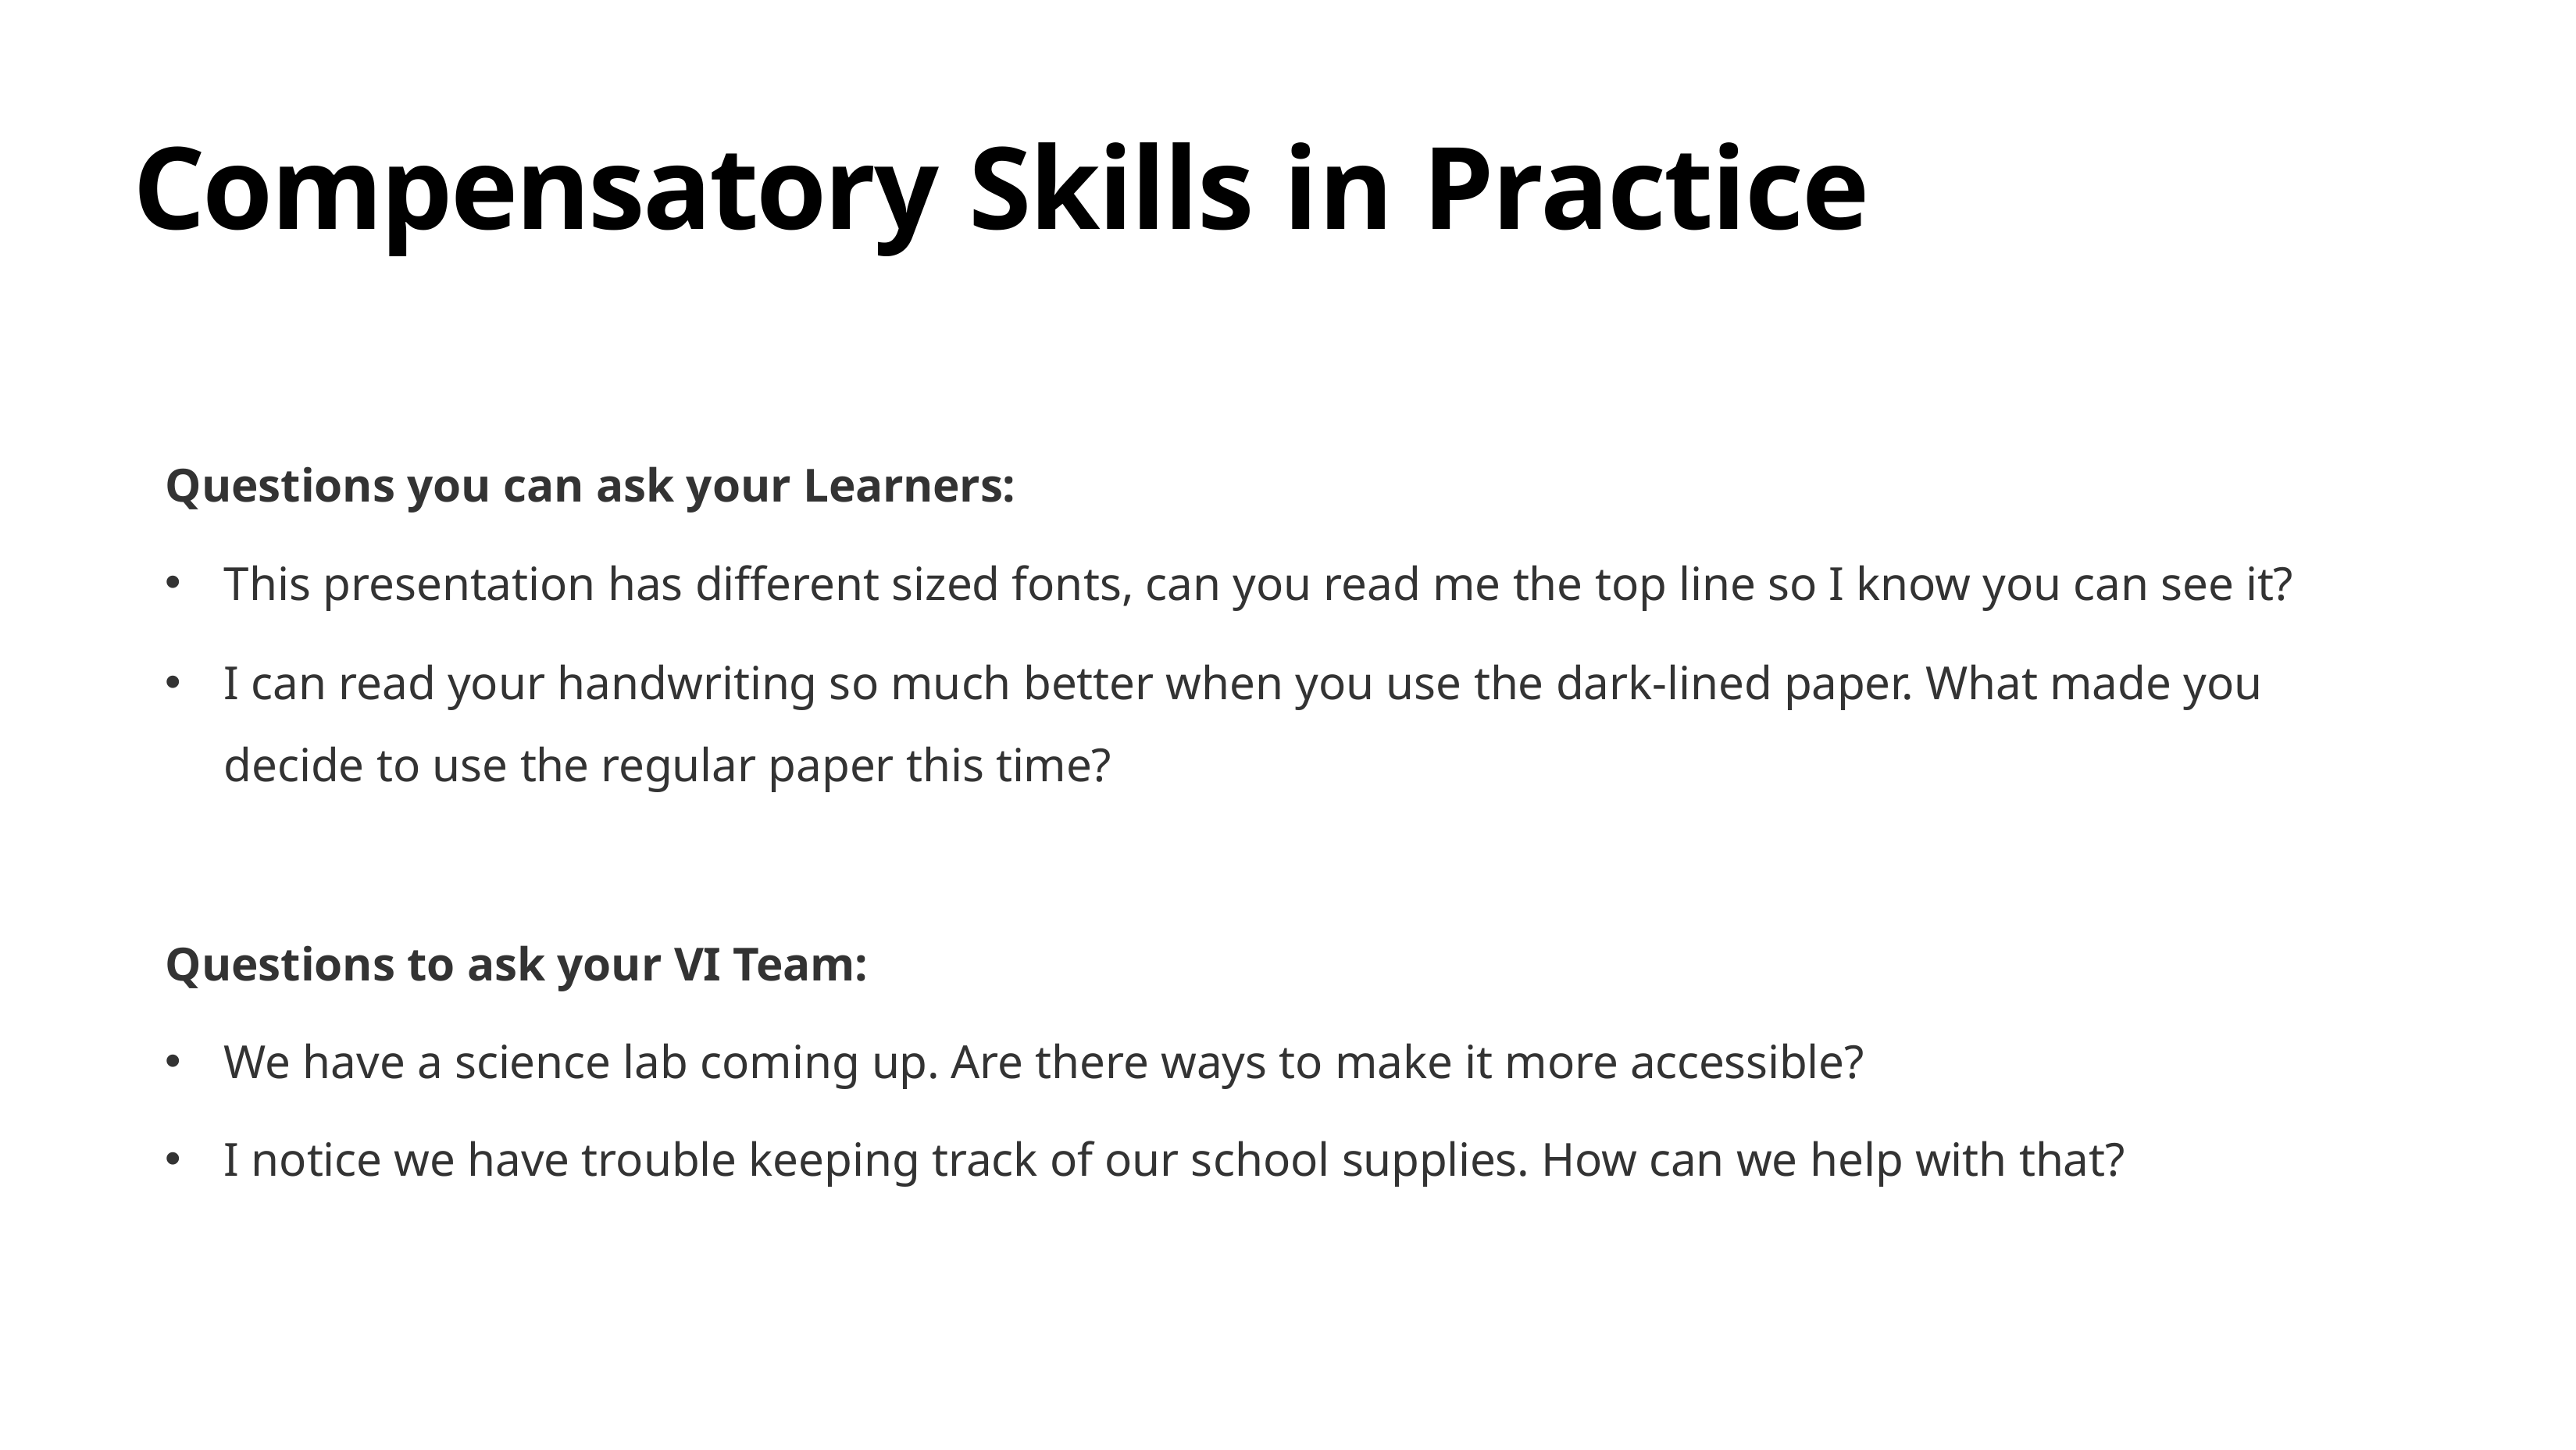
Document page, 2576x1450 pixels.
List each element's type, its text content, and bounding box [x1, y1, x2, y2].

title Compensatory Skills in Practice [88, 80, 2453, 358]
text_box Questions you can ask your Learners: This presentation has diﬀerent sized fonts, can you read me the top line so I know you can see it? I can read your handwriting so much better when you use the dark-lined paper. What made you decide to use the regular paper this time? Questions to ask your VI Team: We have a science lab coming up. Are there ways to make it more accessible? I notice we have trouble keeping track of our school supplies. How can we help with that? [163, 412, 2412, 1256]
